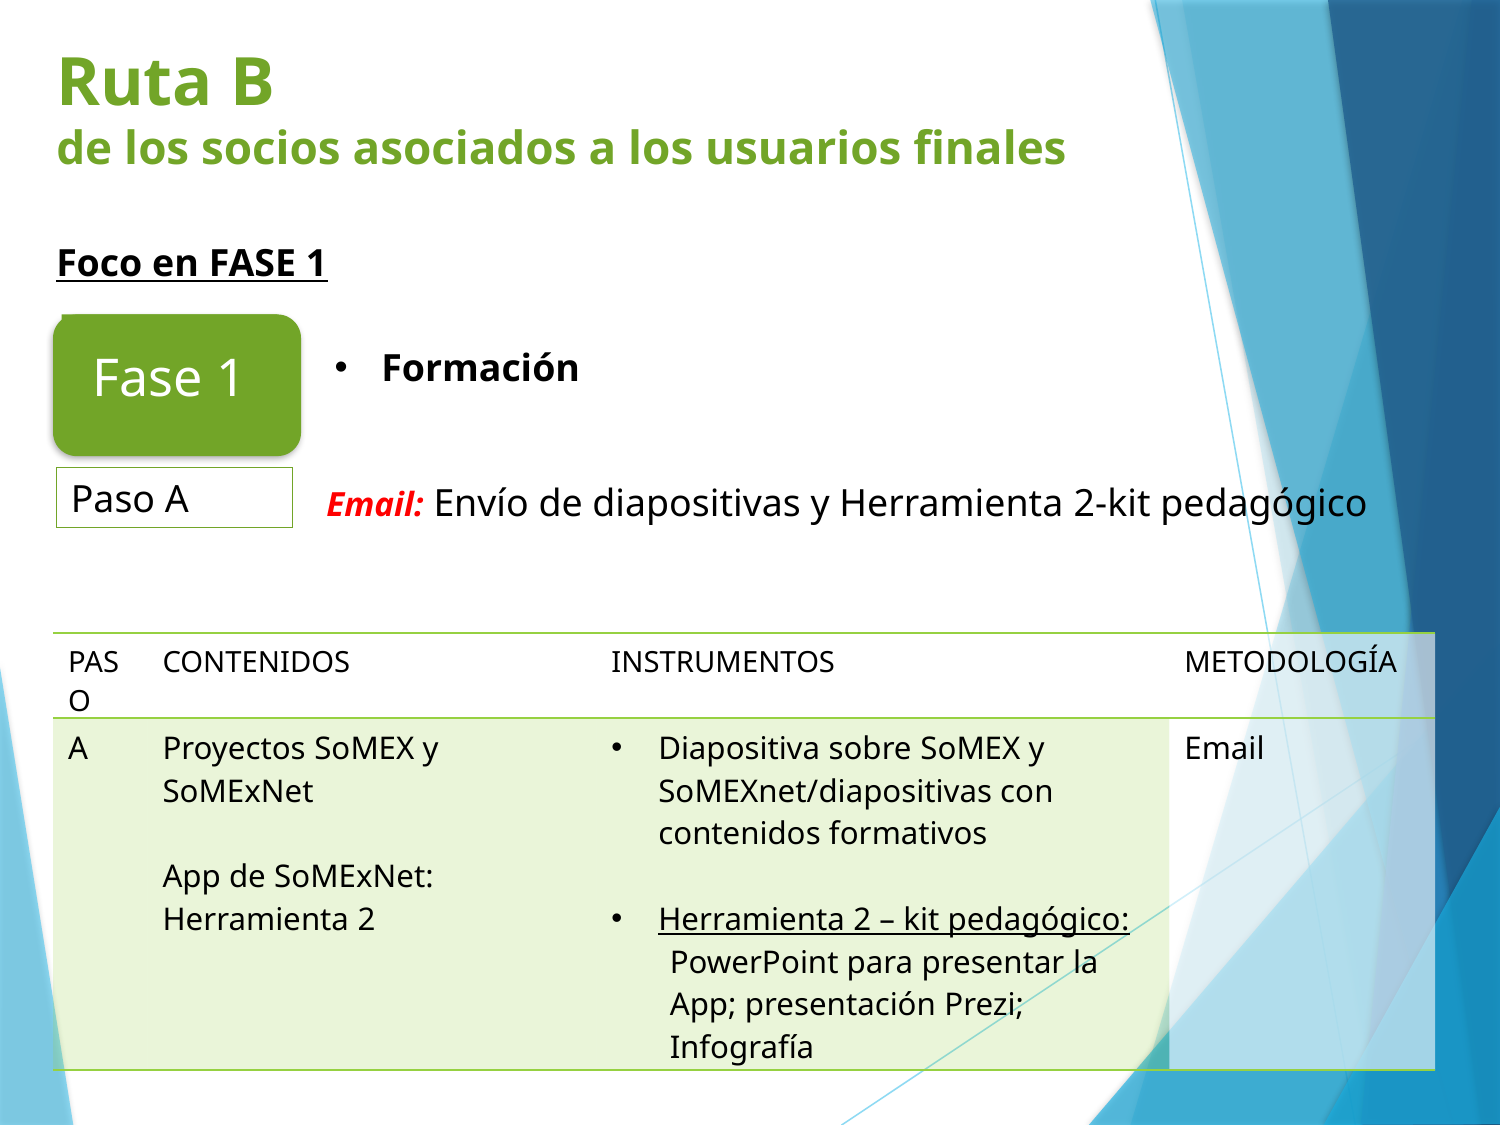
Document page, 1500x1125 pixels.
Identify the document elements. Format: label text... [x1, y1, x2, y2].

table_cell Proyectos SoMEX y SoMExNet App de SoMExNet: Herramienta 2 [148, 719, 596, 1069]
table_header CONTENIDOS [148, 634, 596, 717]
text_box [324, 302, 1500, 432]
table_header INSTRUMENTOS [596, 634, 1169, 717]
table_header PASO [53, 634, 148, 717]
table_cell A [53, 719, 148, 1069]
text_box Foco en FASE 1 [41, 231, 1187, 300]
table_header METODOLOGÍA [1169, 634, 1435, 717]
table_cell Email [1169, 719, 1435, 1069]
table_cell Diapositiva sobre SoMEX y SoMEXnet/diapositivas con contenidos formativos Herramienta 2 – kit pedagógico: PowerPoint para presentar la App; presentación Prezi; Infografía [596, 719, 1169, 1069]
text_box Email: Envío de diapositivas y Herramienta 2-kit pedagógico [311, 471, 1383, 532]
title Ruta B de los socios asociados a los usuarios finales [41, 30, 1415, 114]
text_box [52, 313, 302, 457]
text_box Paso A [56, 467, 293, 528]
